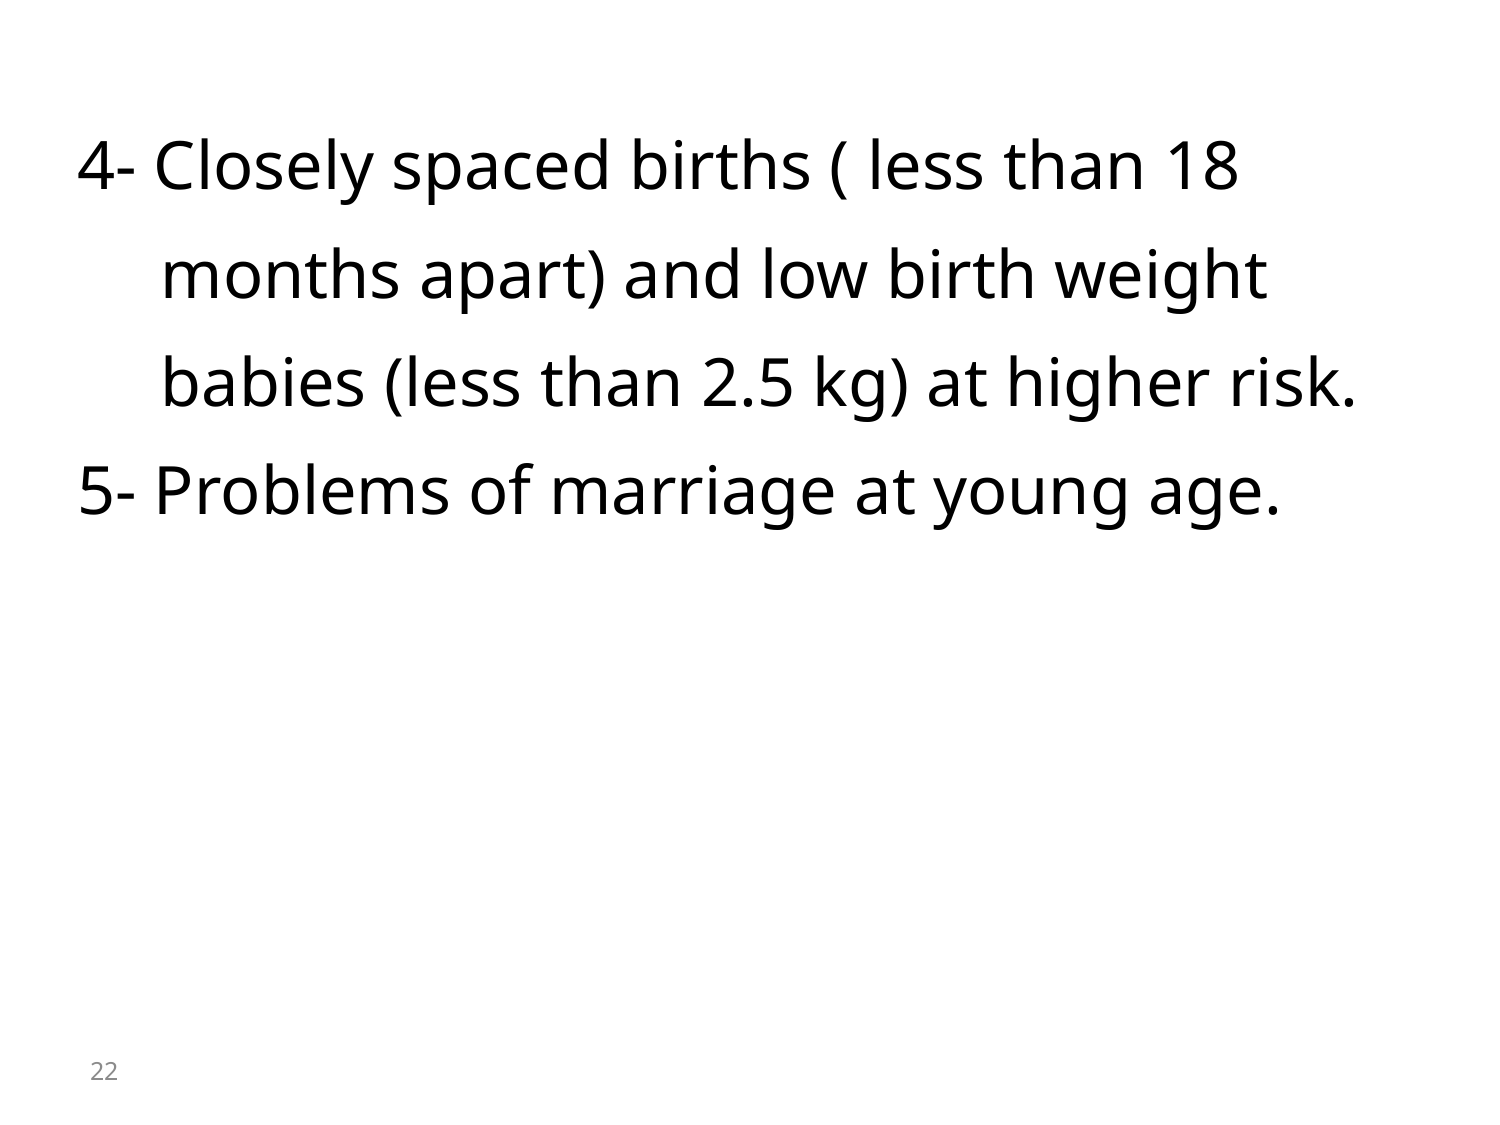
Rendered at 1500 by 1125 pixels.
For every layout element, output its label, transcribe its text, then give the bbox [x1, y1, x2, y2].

slide_number 22 [75, 1042, 425, 1103]
text_box 4- Closely spaced births ( less than 18 months apart) and low birth weight babies (less than 2.5 kg) at higher risk. 5- Problems of marriage at young age. [62, 87, 1400, 536]
